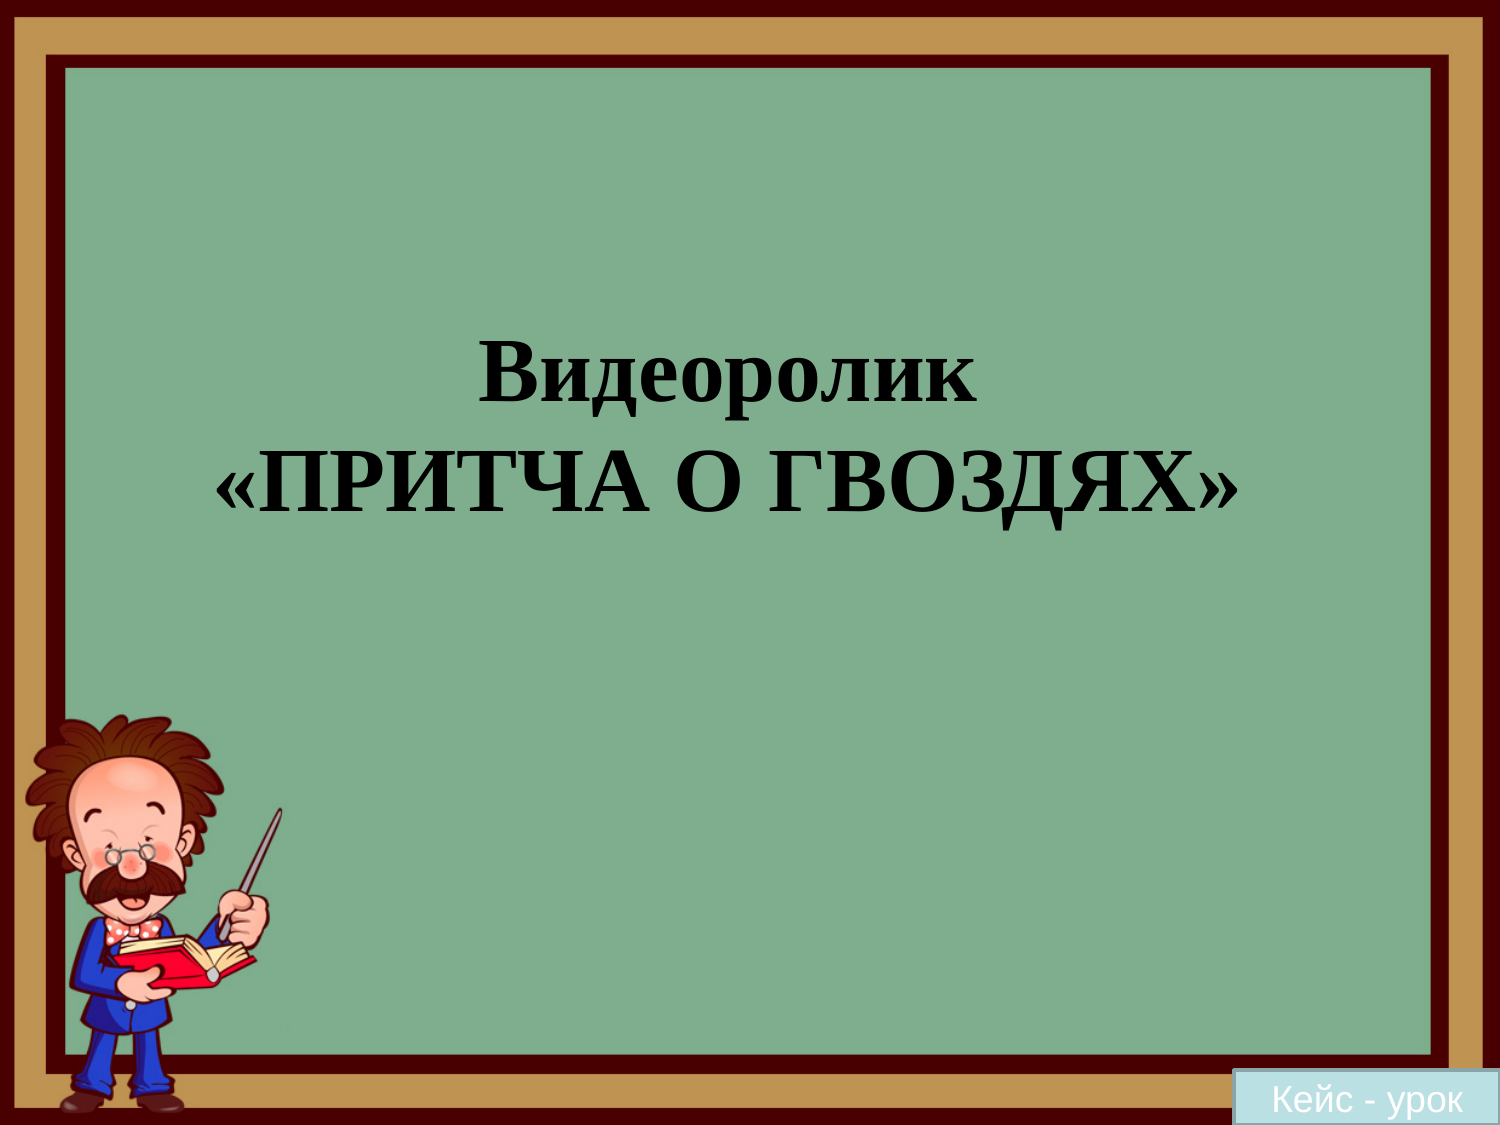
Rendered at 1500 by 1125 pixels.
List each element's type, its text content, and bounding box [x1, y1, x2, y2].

text_box Кейс - урок [1232, 1068, 1500, 1125]
title Видеоролик «ПРИТЧА О ГВОЗДЯХ» [52, 326, 1404, 514]
picture [0, 0, 1500, 1125]
